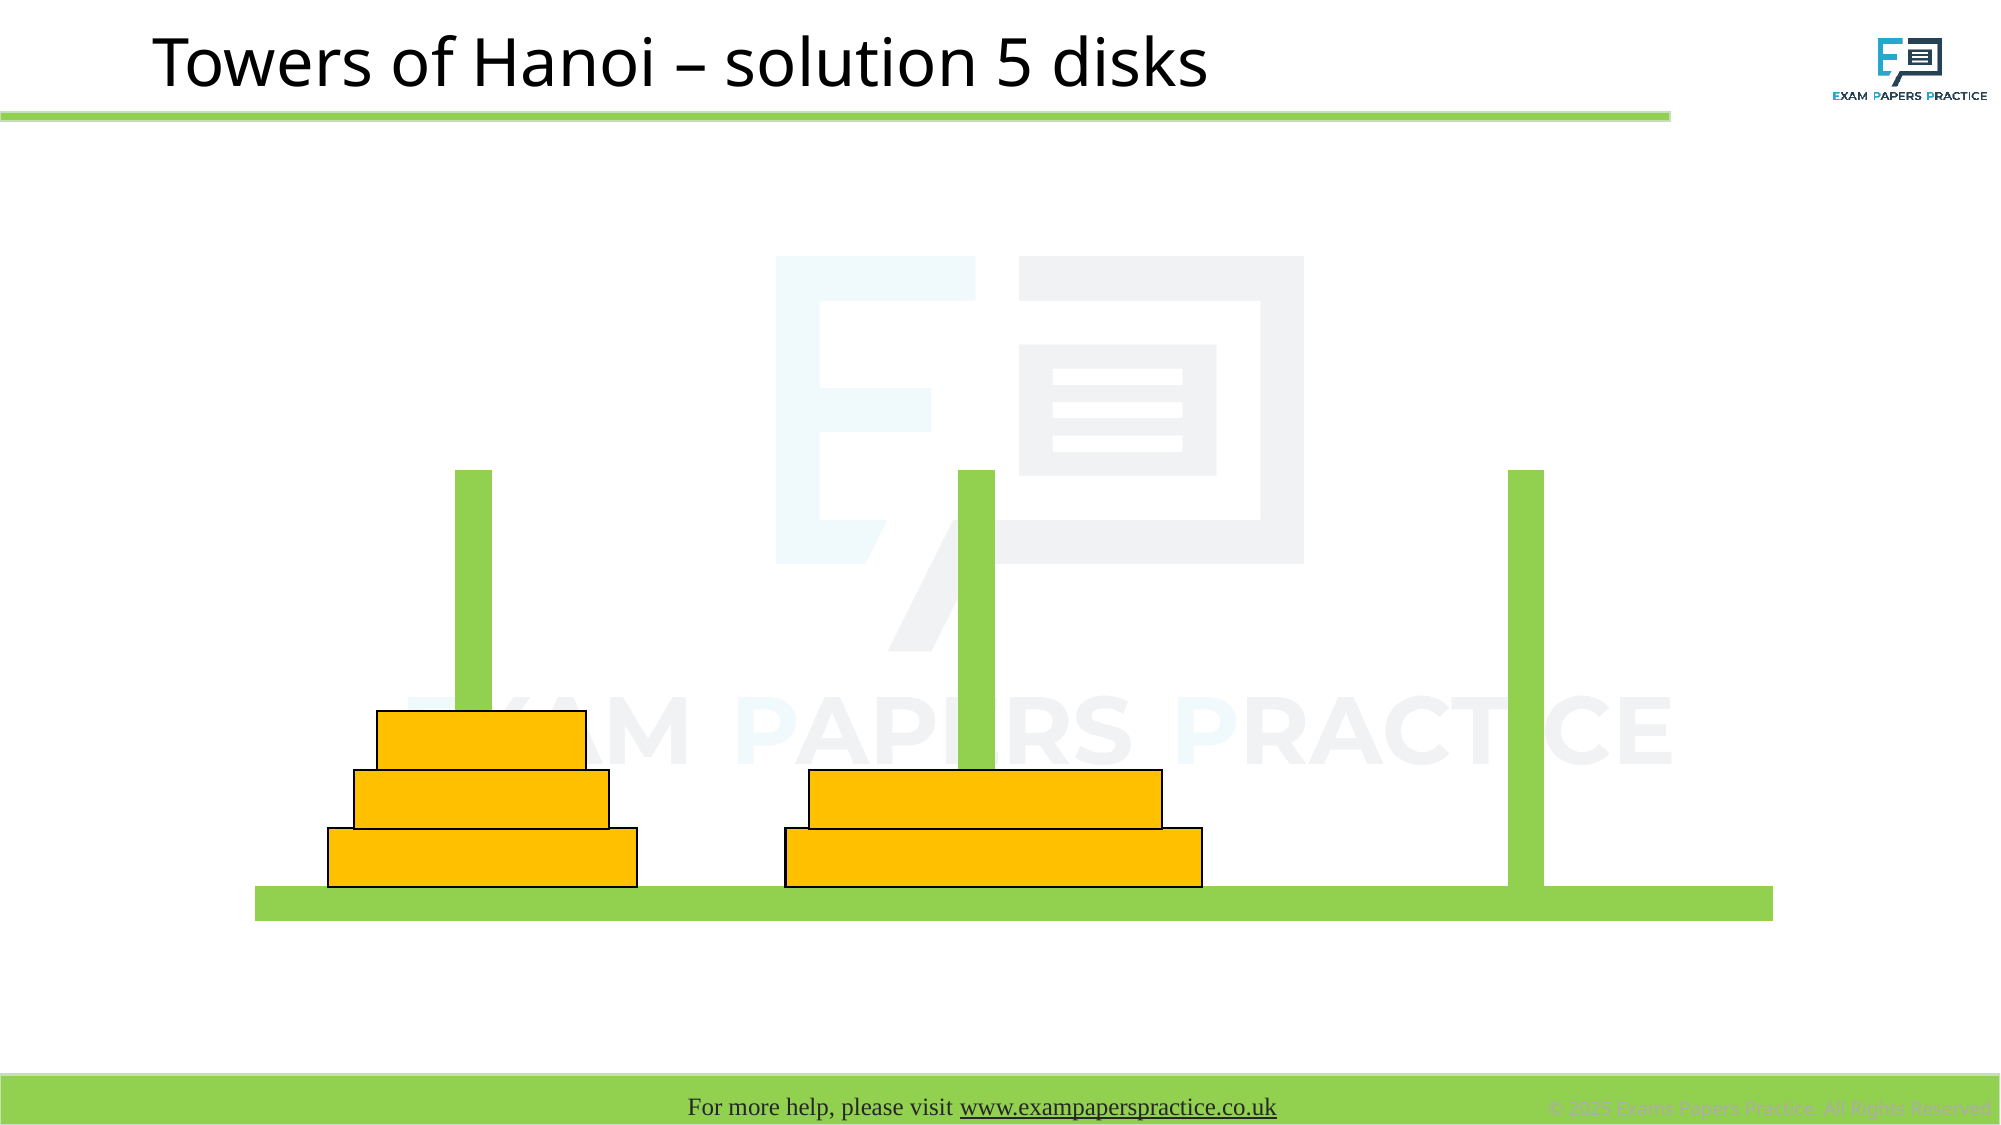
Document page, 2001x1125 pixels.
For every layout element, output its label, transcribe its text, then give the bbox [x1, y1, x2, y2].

text_box [255, 886, 1773, 921]
text_box [353, 769, 610, 830]
text_box [784, 827, 1203, 888]
text_box [958, 470, 995, 769]
title Towers of Hanoi – solution 5 disks [137, 59, 1863, 70]
text_box [376, 710, 587, 771]
text_box [808, 769, 1163, 830]
text_box [1508, 470, 1544, 888]
text_box [455, 470, 492, 710]
text_box [327, 827, 638, 888]
